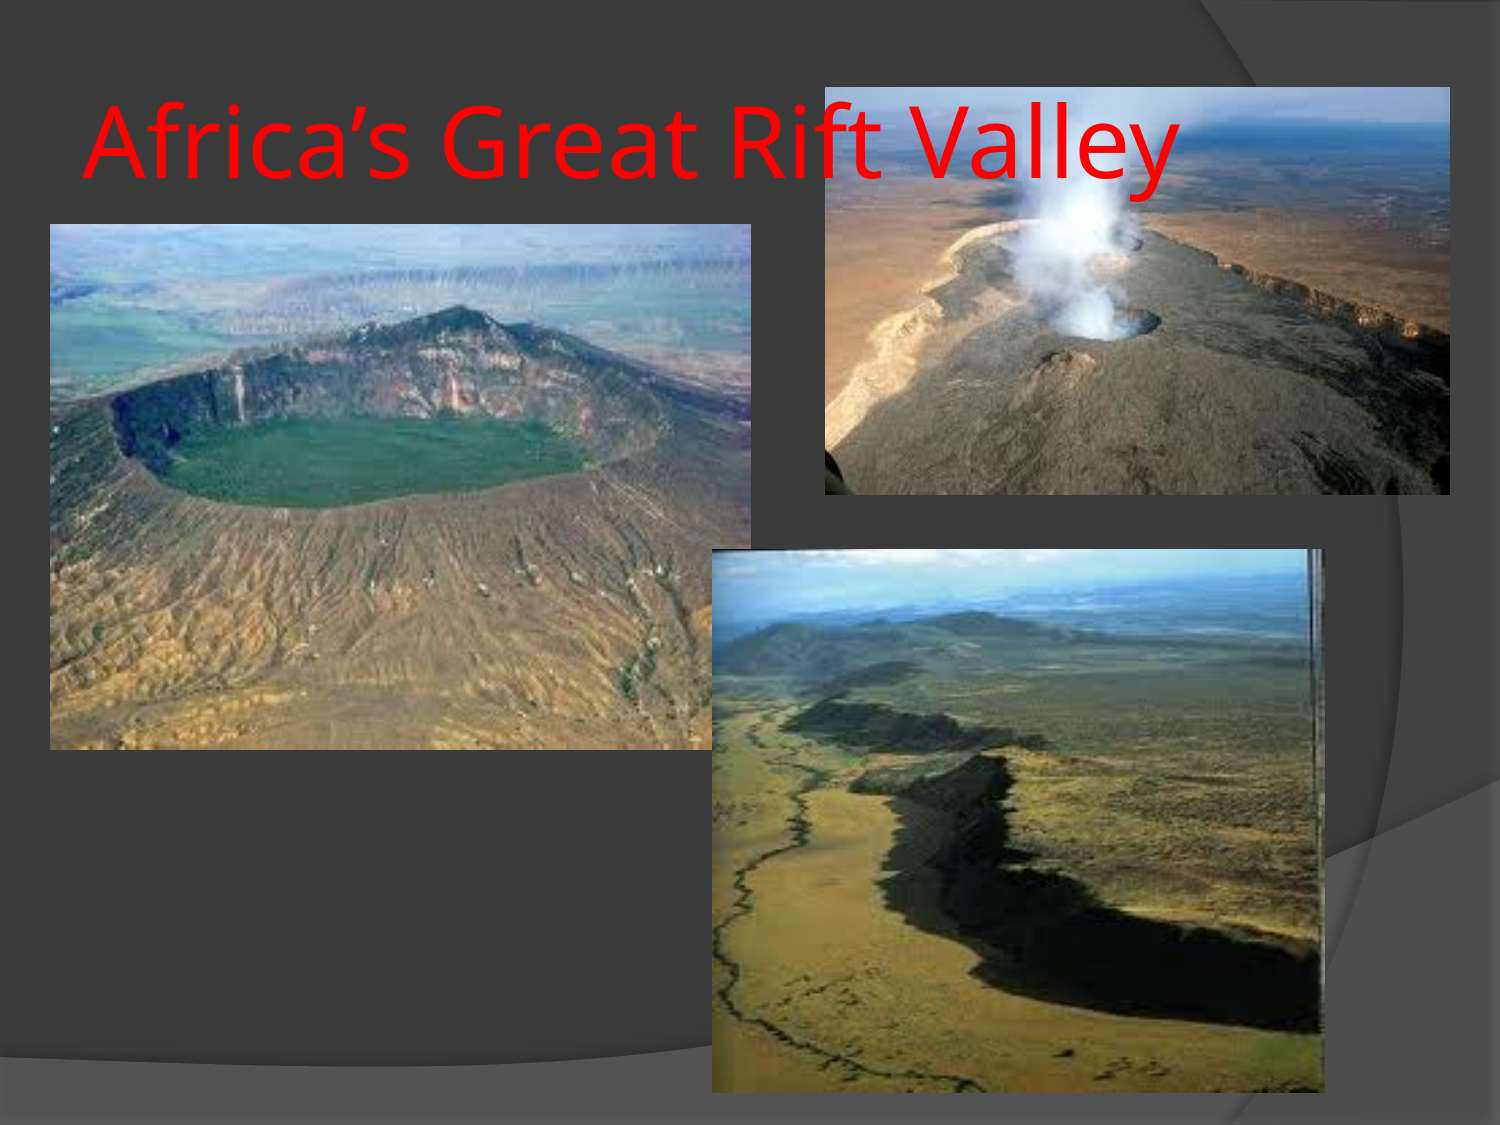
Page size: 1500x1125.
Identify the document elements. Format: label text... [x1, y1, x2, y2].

picture [824, 87, 1451, 495]
picture [712, 549, 1326, 1094]
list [49, 224, 752, 751]
title Africa’s Great Rift Valley [75, 45, 1300, 233]
